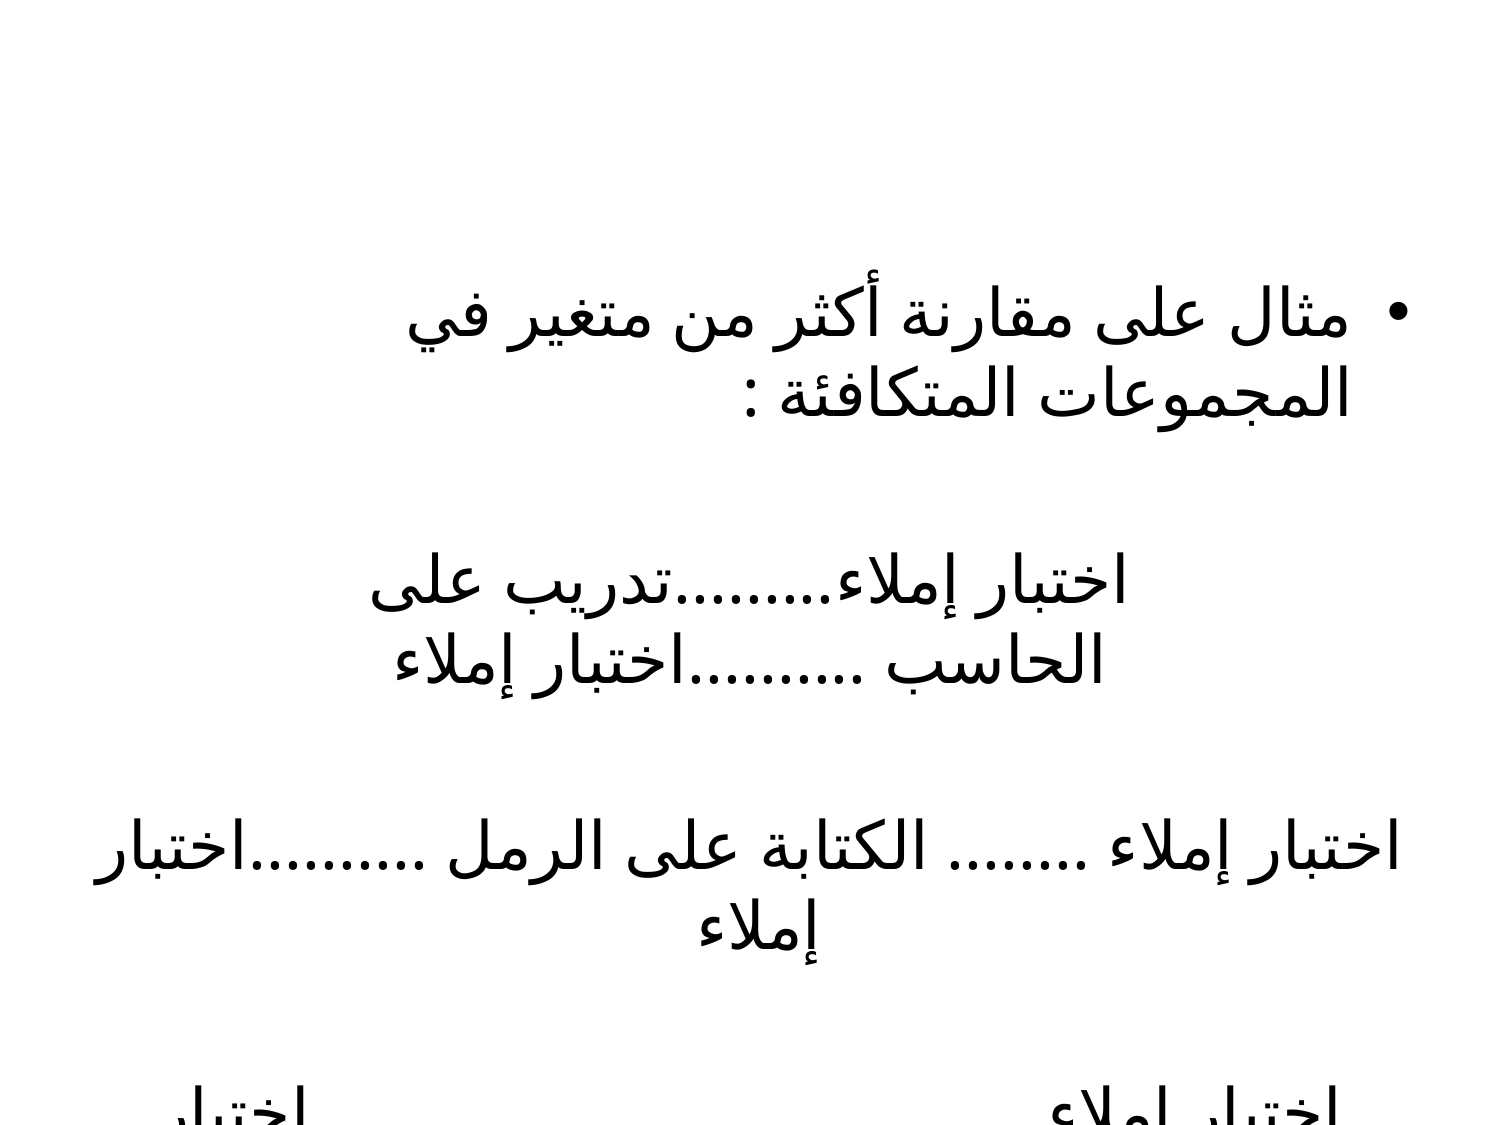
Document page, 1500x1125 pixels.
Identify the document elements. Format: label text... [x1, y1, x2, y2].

list مثال على مقارنة أكثر من متغير في المجموعات المتكافئة : اختبار إملاء.........تدريب على الحاسب ..........اختبار إملاء اختبار إملاء ........ الكتابة على الرمل ..........اختبار إملاء اختبار إملاء ........................................اختبار إملاء [75, 262, 1425, 1005]
